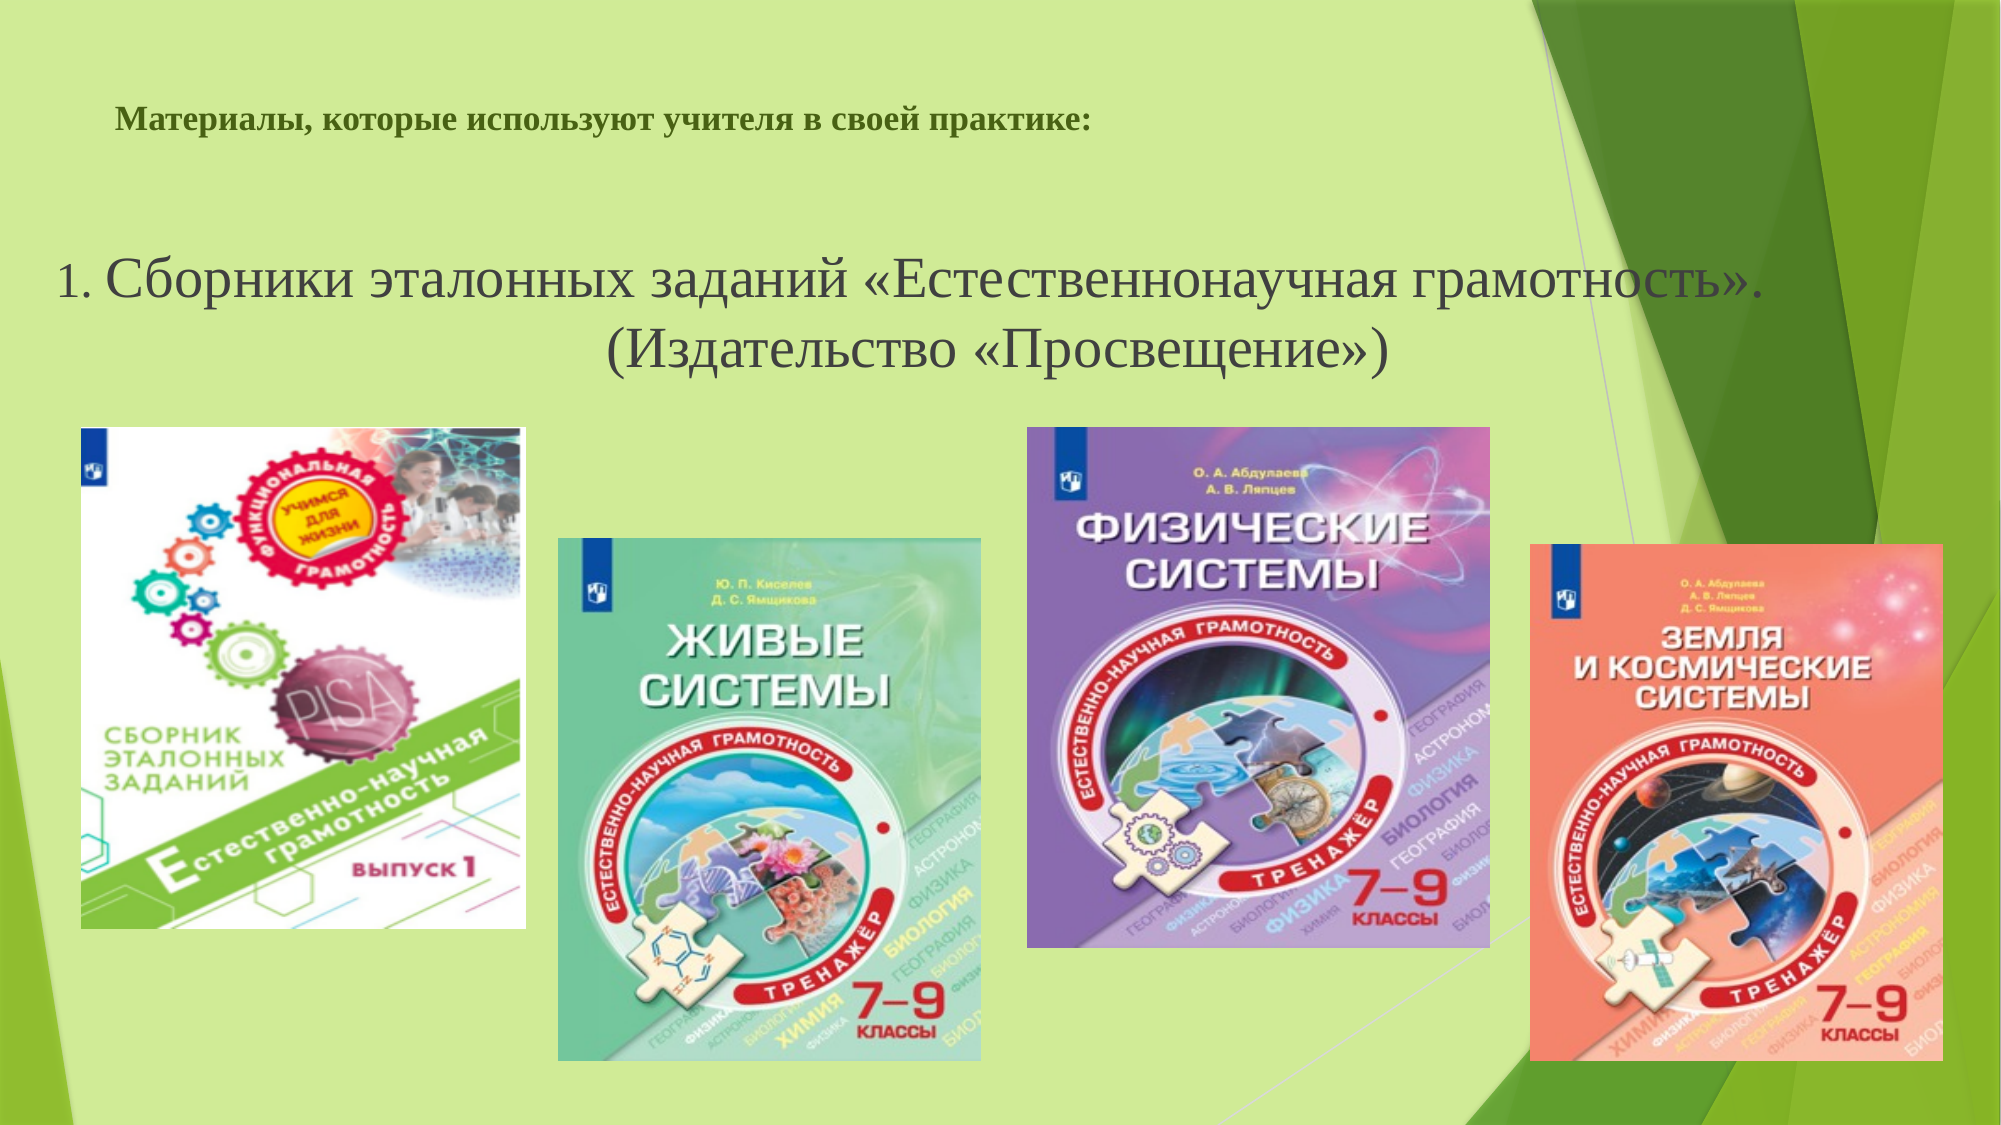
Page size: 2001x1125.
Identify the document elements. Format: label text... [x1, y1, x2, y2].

picture [1027, 426, 1491, 949]
picture [81, 426, 526, 930]
title Материалы, которые используют учителя в своей практике: [99, 45, 1900, 197]
picture [558, 538, 982, 1061]
list 1. Сборники эталонных заданий «Естественнонаучная грамотность». (Издательство «Просвещение») [39, 231, 1943, 1005]
picture [1530, 544, 1944, 1061]
